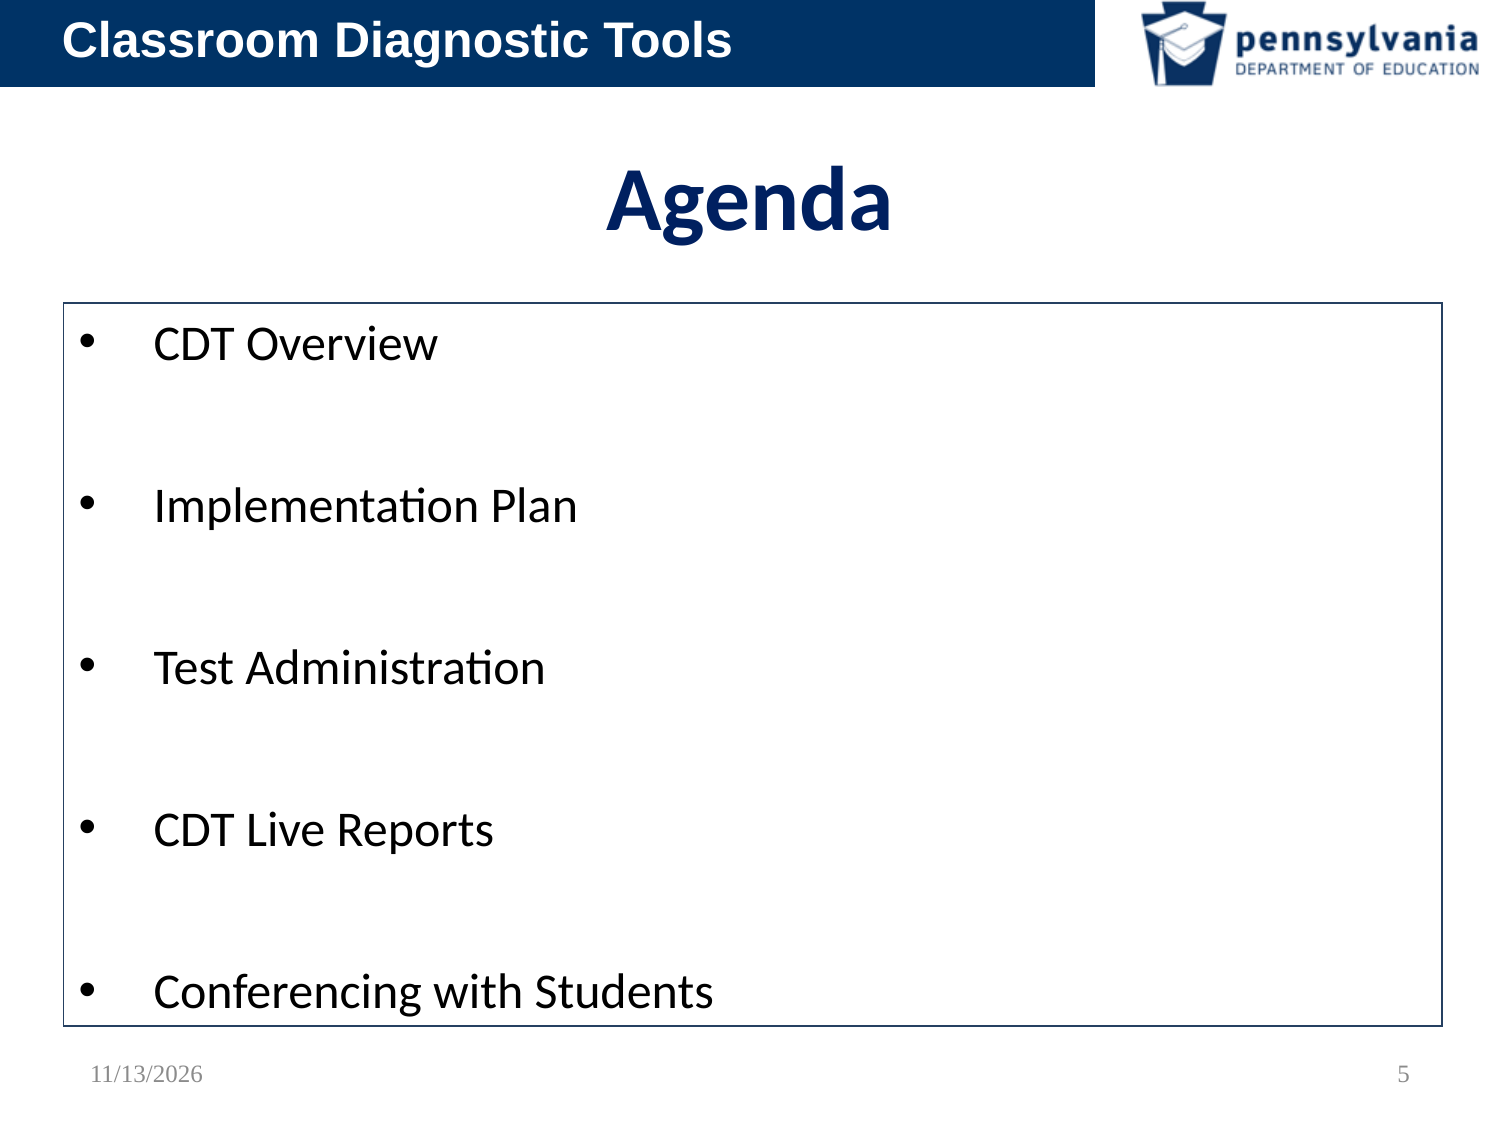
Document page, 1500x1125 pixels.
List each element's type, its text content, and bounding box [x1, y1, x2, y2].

slide_number 5 [1074, 1042, 1425, 1103]
picture [1134, 0, 1485, 90]
list CDT Overview Implementation Plan Test Administration CDT Live Reports Conferencing with Students [63, 302, 1443, 1027]
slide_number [75, 1042, 425, 1103]
title Agenda [74, 44, 1426, 233]
